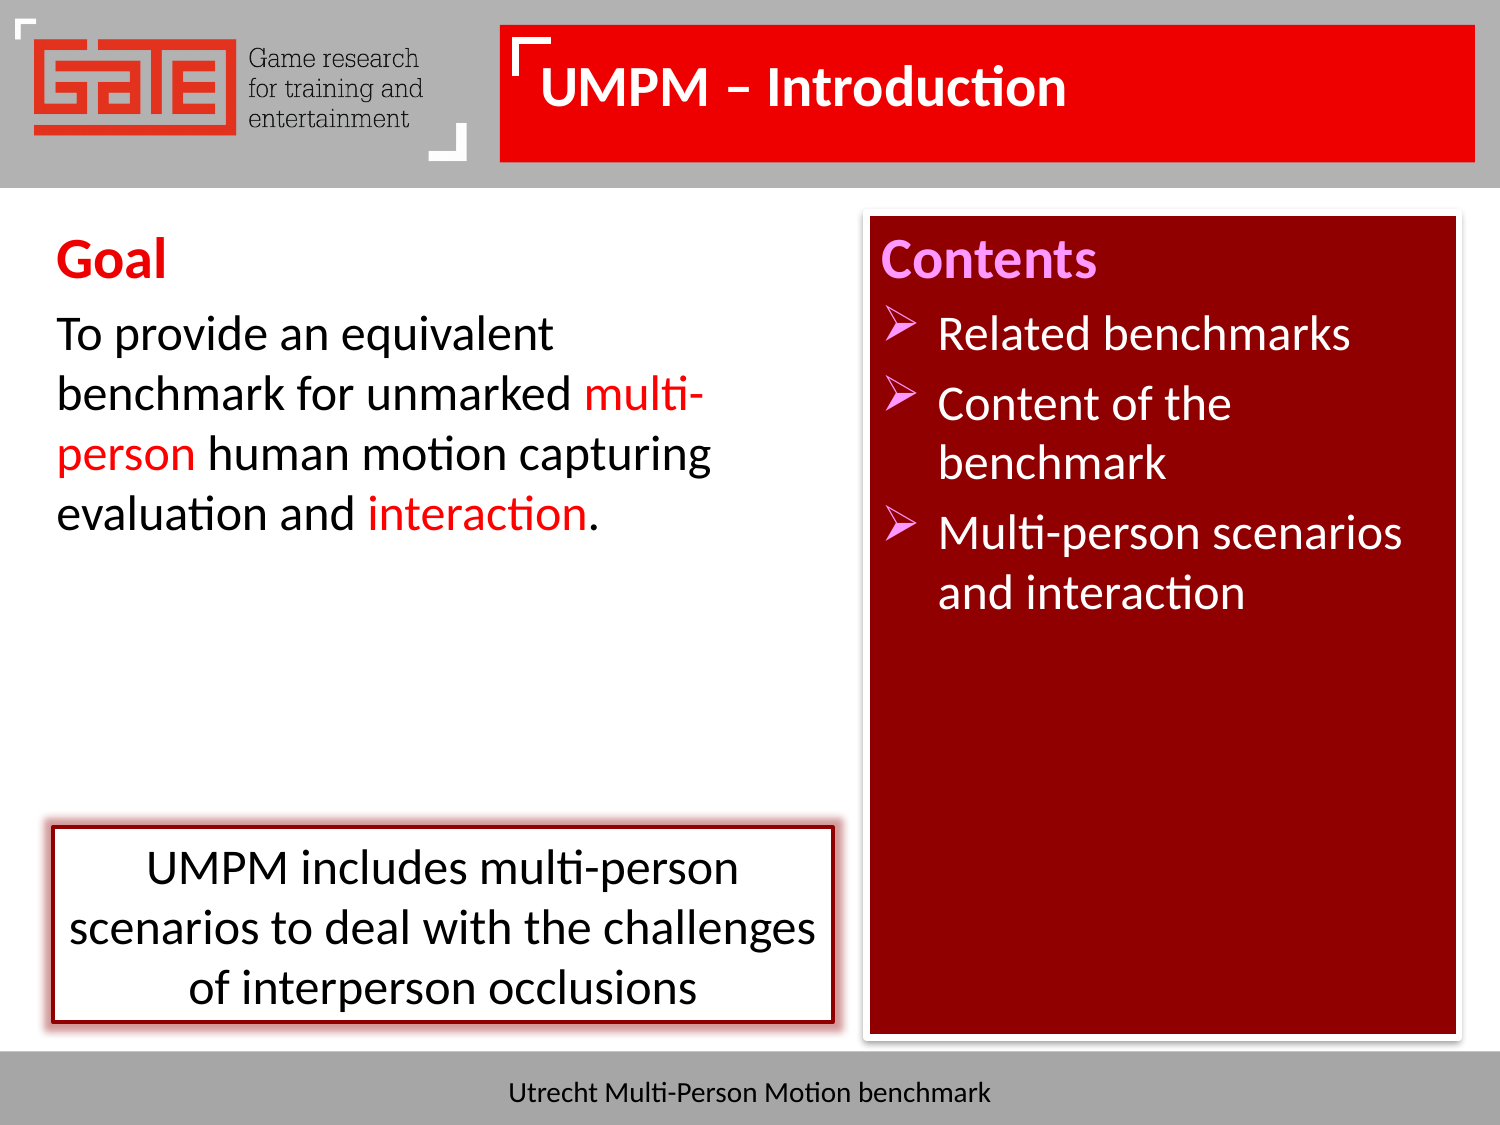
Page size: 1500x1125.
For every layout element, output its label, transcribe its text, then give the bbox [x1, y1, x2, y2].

list Contents Related benchmarks Content of the benchmark Multi-person scenarios and interaction [863, 209, 1462, 1041]
picture [0, 0, 513, 163]
footer Utrecht Multi-Person Motion benchmark [0, 1051, 1500, 1125]
list Goal To provide an equivalent benchmark for unmarked multi-person human motion capturing evaluation and interaction. [41, 212, 762, 815]
text_box UMPM includes multi-person scenarios to deal with the challenges of interperson occlusions [51, 825, 835, 1024]
title UMPM – Introduction [525, 40, 1475, 179]
